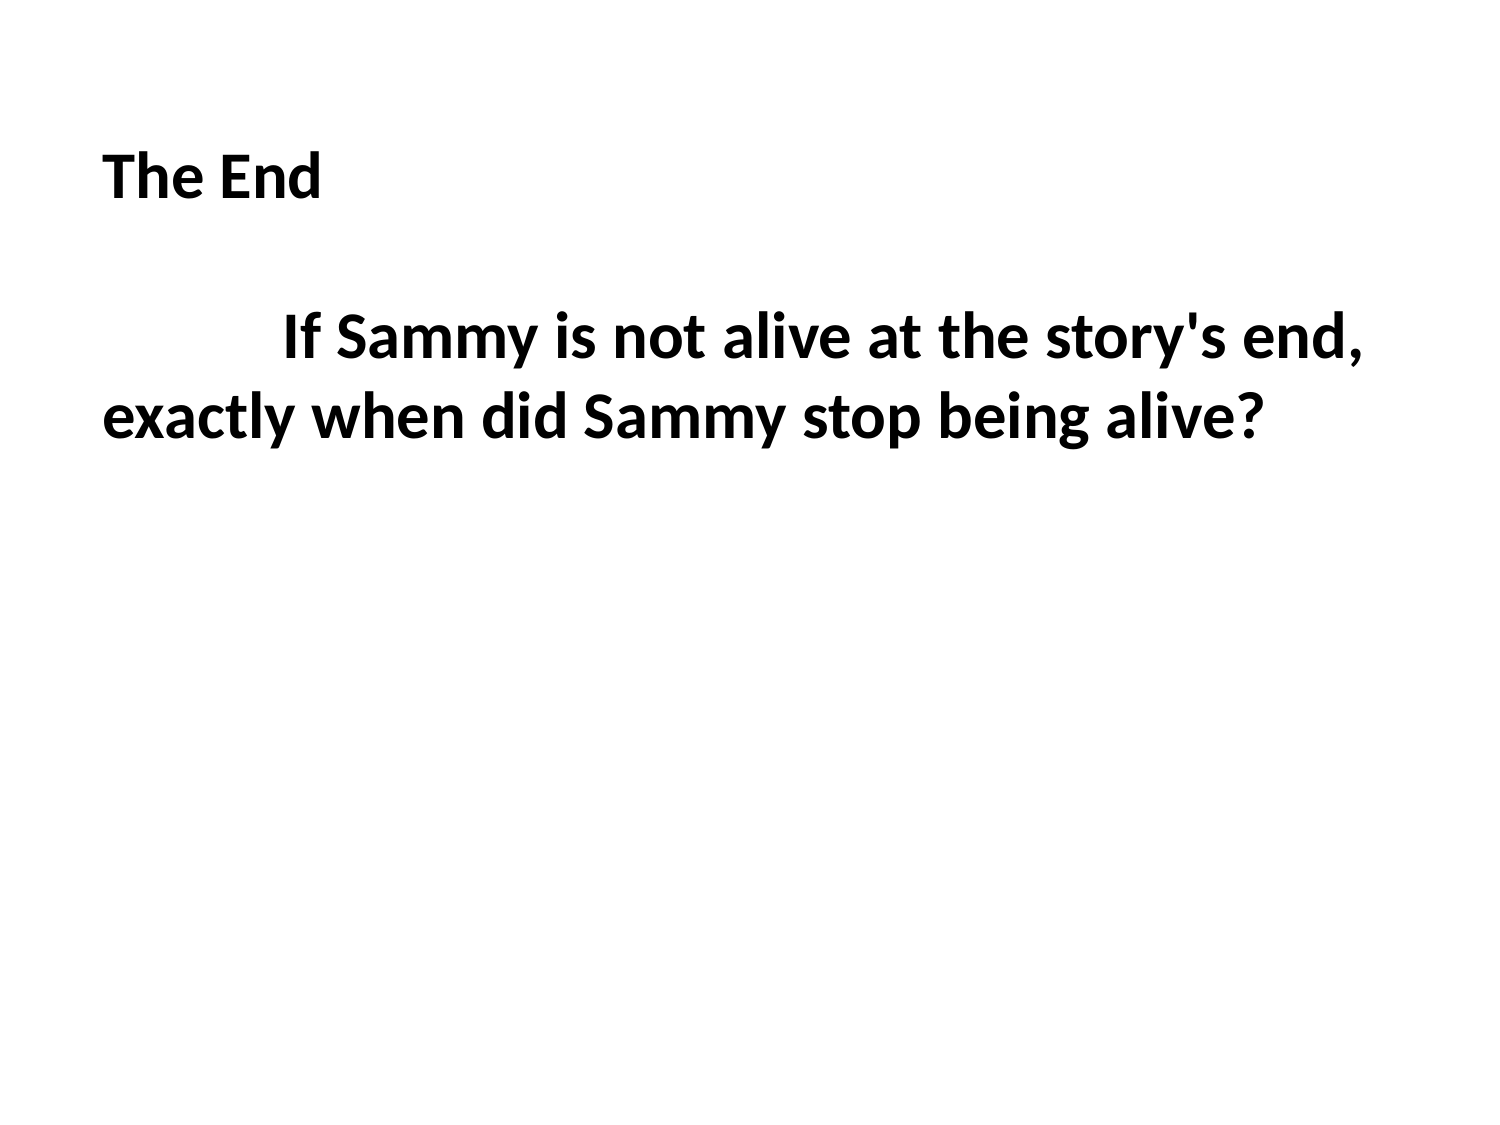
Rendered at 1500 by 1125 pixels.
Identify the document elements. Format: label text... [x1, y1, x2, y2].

text_box The End If Sammy is not alive at the story's end, exactly when did Sammy stop being alive? [87, 124, 1413, 505]
